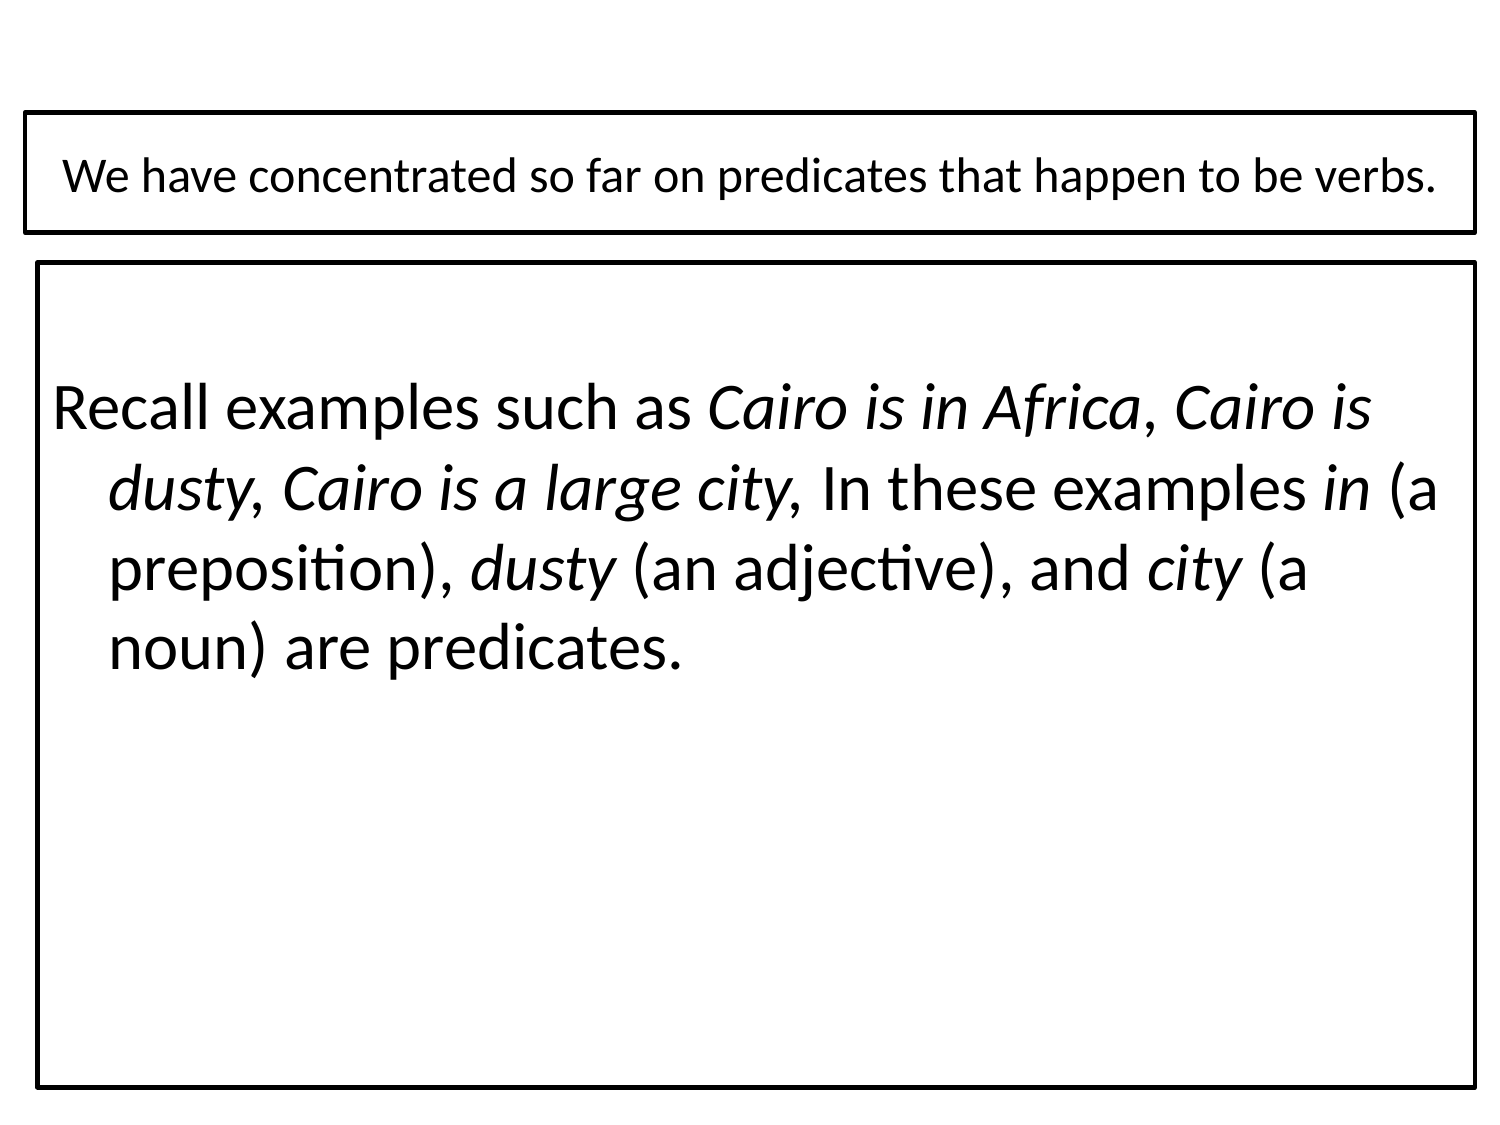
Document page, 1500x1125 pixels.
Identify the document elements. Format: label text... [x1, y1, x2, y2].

title We have concentrated so far on predicates that happen to be verbs. [23, 110, 1477, 235]
list Recall examples such as Cairo is in Africa, Cairo is dusty, Cairo is a large city, In these examples in (a preposition), dusty (an adjective), and city (a noun) are predicates. [35, 260, 1477, 1090]
